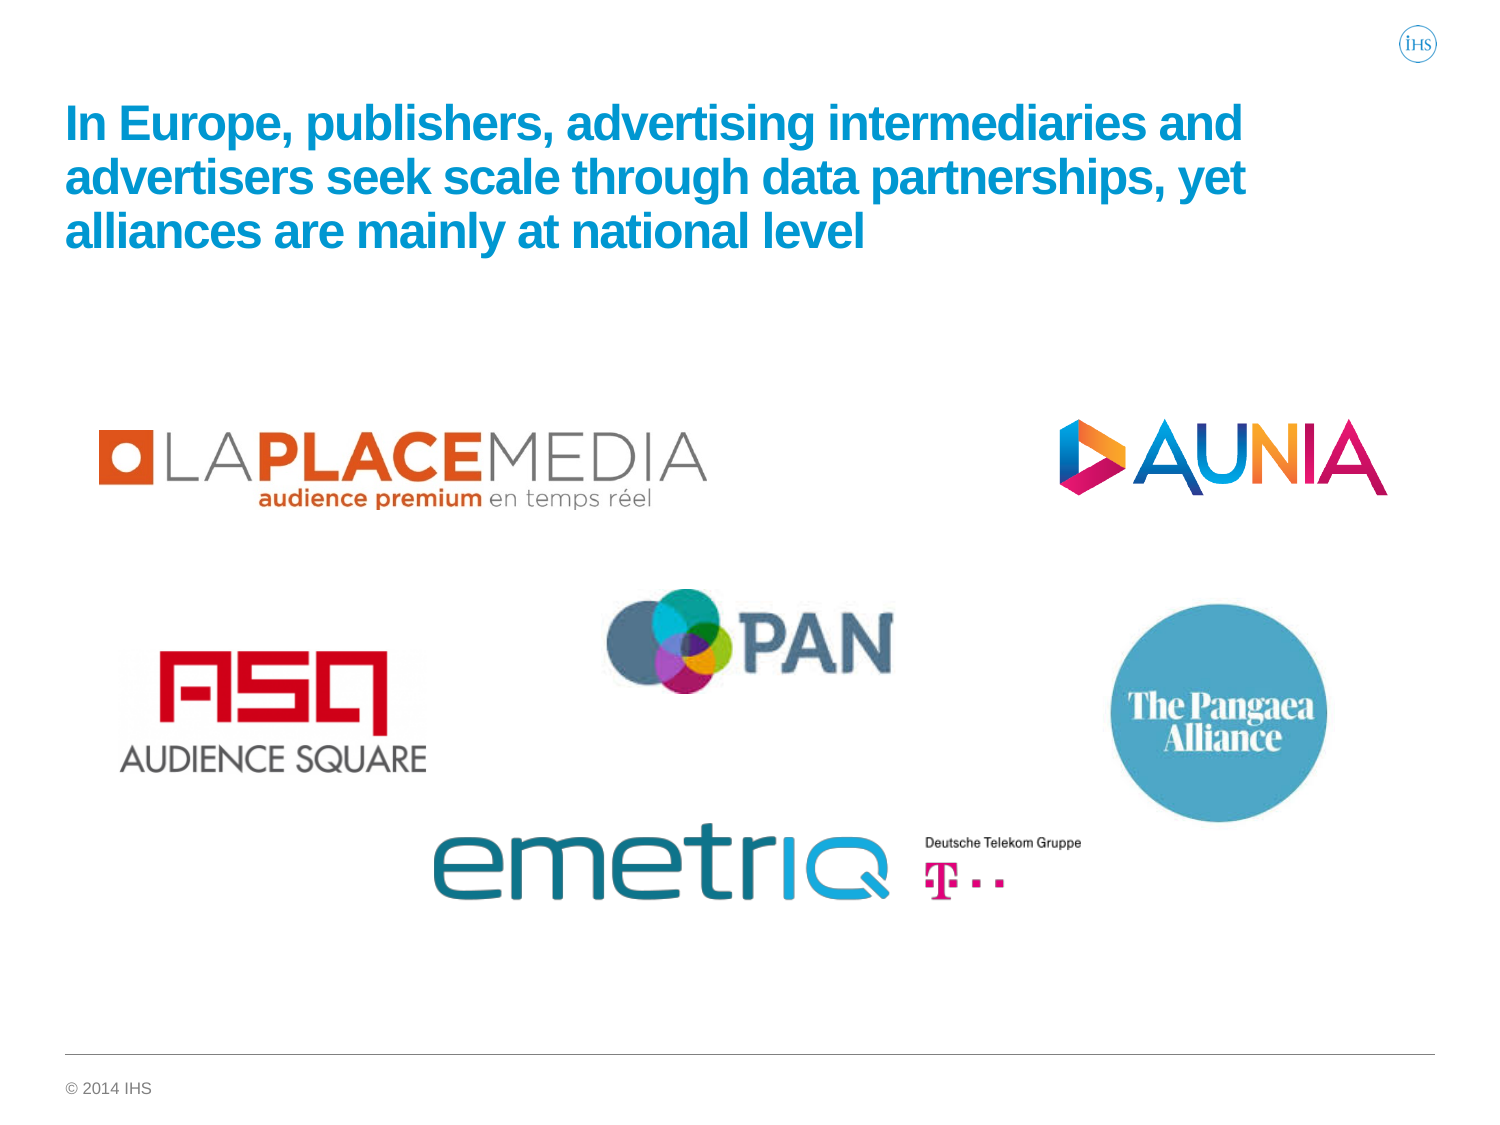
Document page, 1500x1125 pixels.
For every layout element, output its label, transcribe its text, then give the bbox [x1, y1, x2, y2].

picture [433, 821, 1083, 906]
picture [1399, 25, 1437, 63]
picture [1040, 403, 1399, 510]
picture [99, 429, 707, 510]
picture [601, 589, 914, 694]
picture [1094, 589, 1345, 839]
title In Europe, publishers, advertising intermediaries and advertisers seek scale through data partnerships, yet alliances are mainly at national level [64, 95, 1434, 214]
picture [118, 649, 427, 776]
